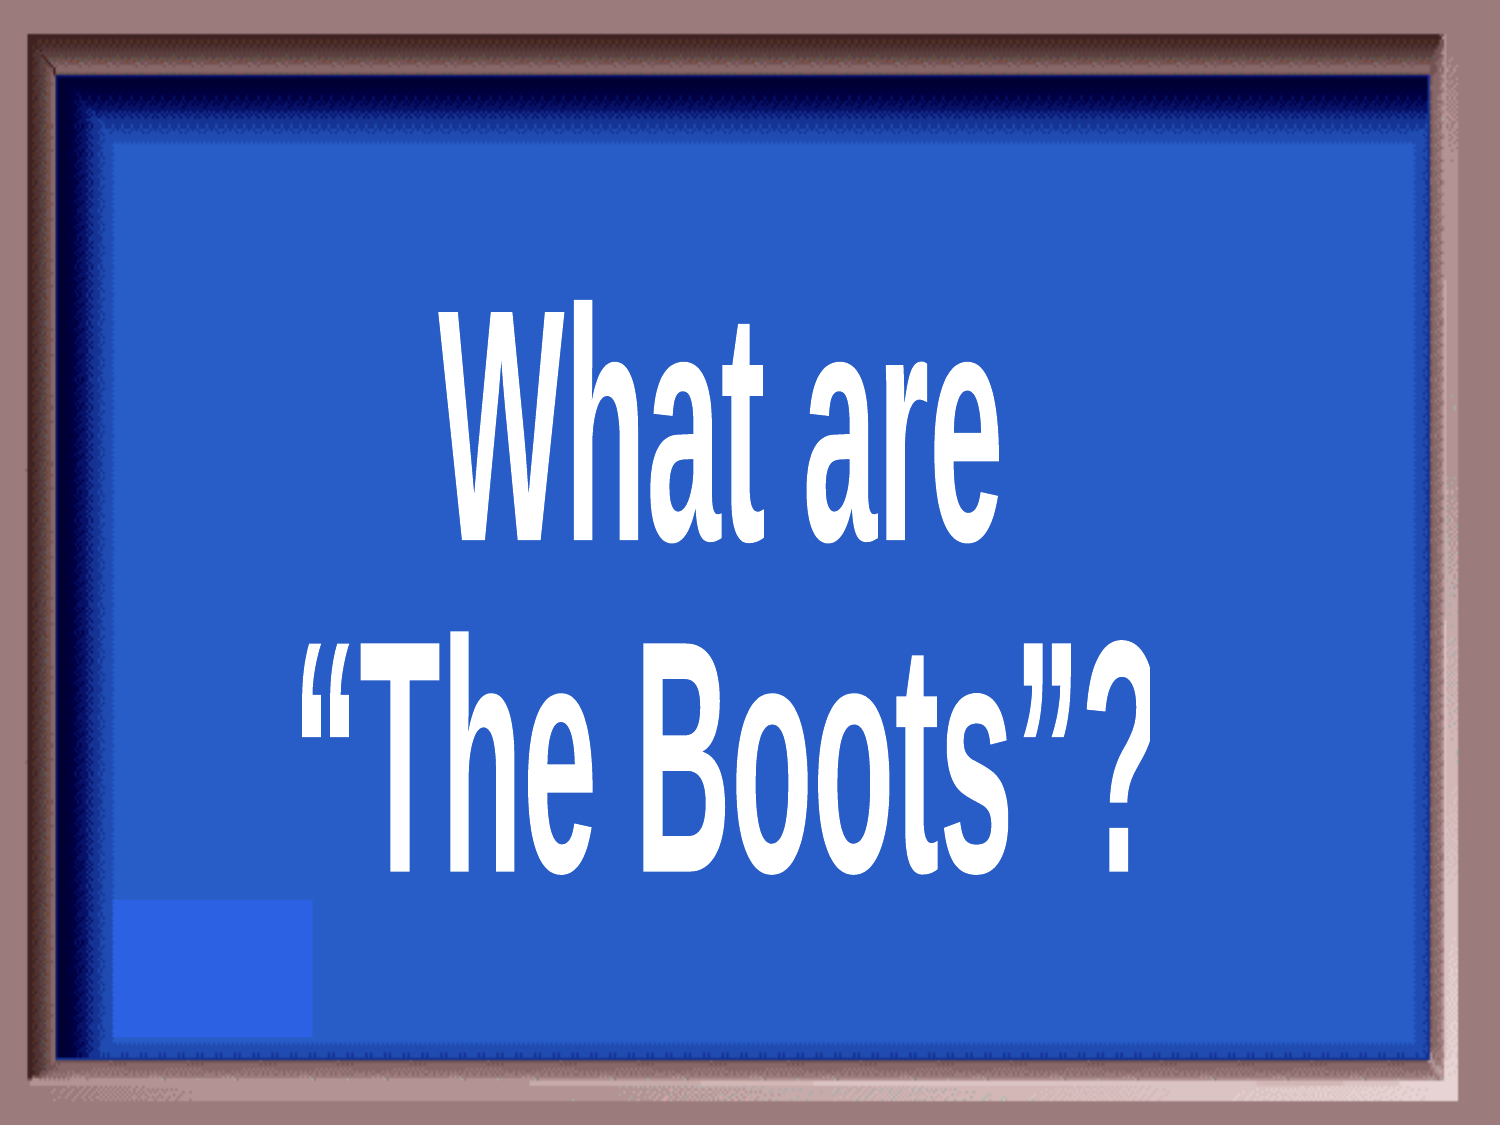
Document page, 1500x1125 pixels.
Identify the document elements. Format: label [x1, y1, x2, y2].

text_box [112, 899, 313, 1038]
picture [0, 0, 1500, 1125]
